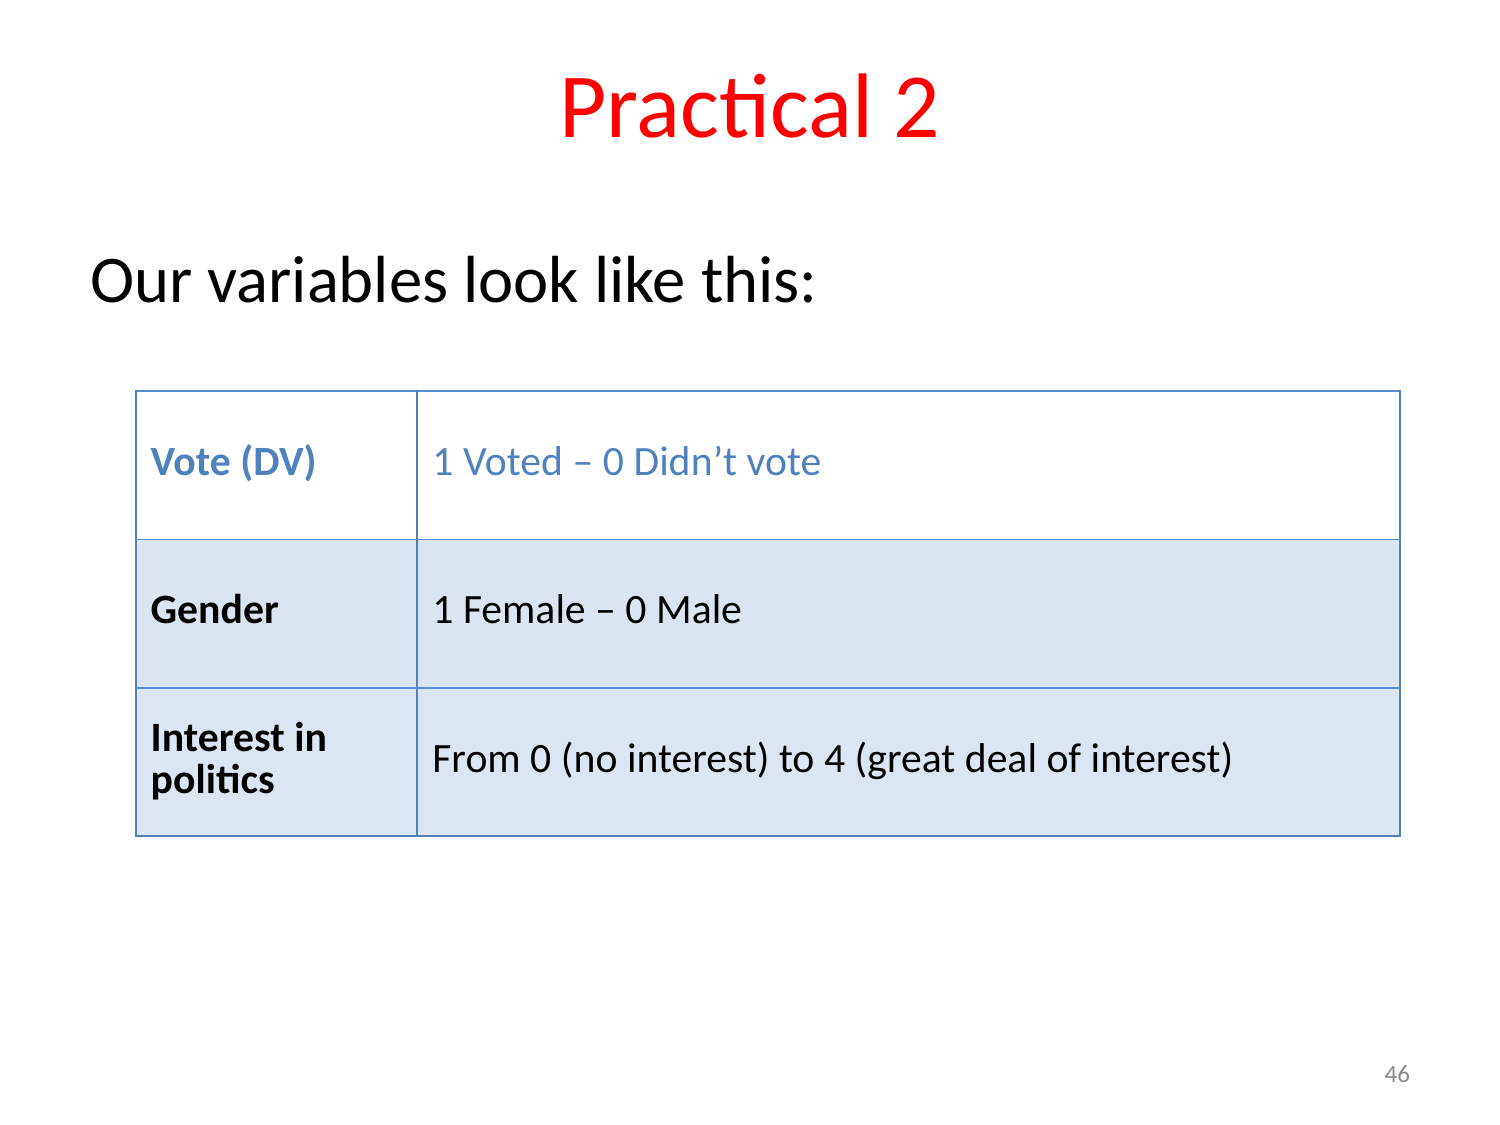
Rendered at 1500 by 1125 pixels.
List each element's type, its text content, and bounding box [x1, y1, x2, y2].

table_header 1 Voted – 0 Didn’t vote [418, 392, 1399, 539]
table_cell Interest in politics [137, 689, 416, 835]
table_header Vote (DV) [137, 392, 416, 539]
title Practical 2 [75, 7, 1425, 195]
list Our variables look like this: [75, 237, 1465, 981]
table_cell Gender [137, 540, 416, 687]
table_cell From 0 (no interest) to 4 (great deal of interest) [418, 689, 1399, 835]
slide_number 46 [1074, 1042, 1425, 1103]
table_cell 1 Female – 0 Male [418, 540, 1399, 687]
